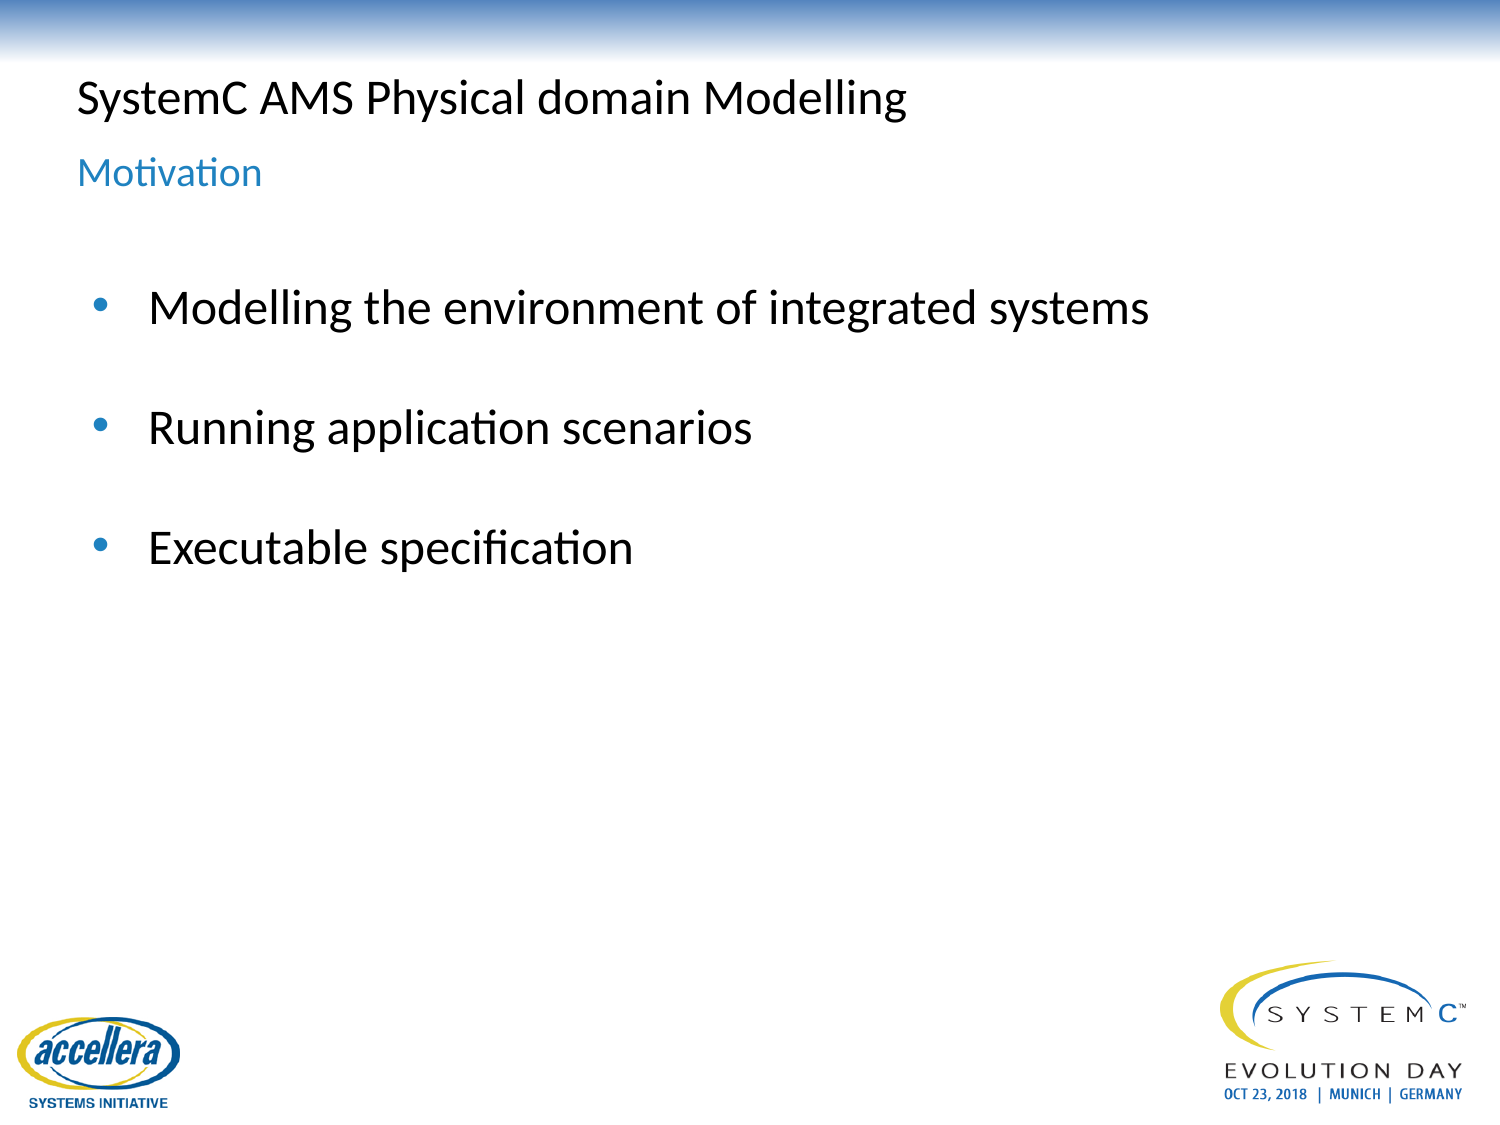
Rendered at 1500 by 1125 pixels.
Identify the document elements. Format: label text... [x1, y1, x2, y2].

list Modelling the environment of integrated systems Running application scenarios Executable specification [76, 267, 1424, 994]
picture [1211, 957, 1474, 1111]
title SystemC AMS Physical domain Modelling [76, 59, 1424, 131]
list Motivation [76, 134, 1424, 206]
picture [17, 1017, 180, 1108]
